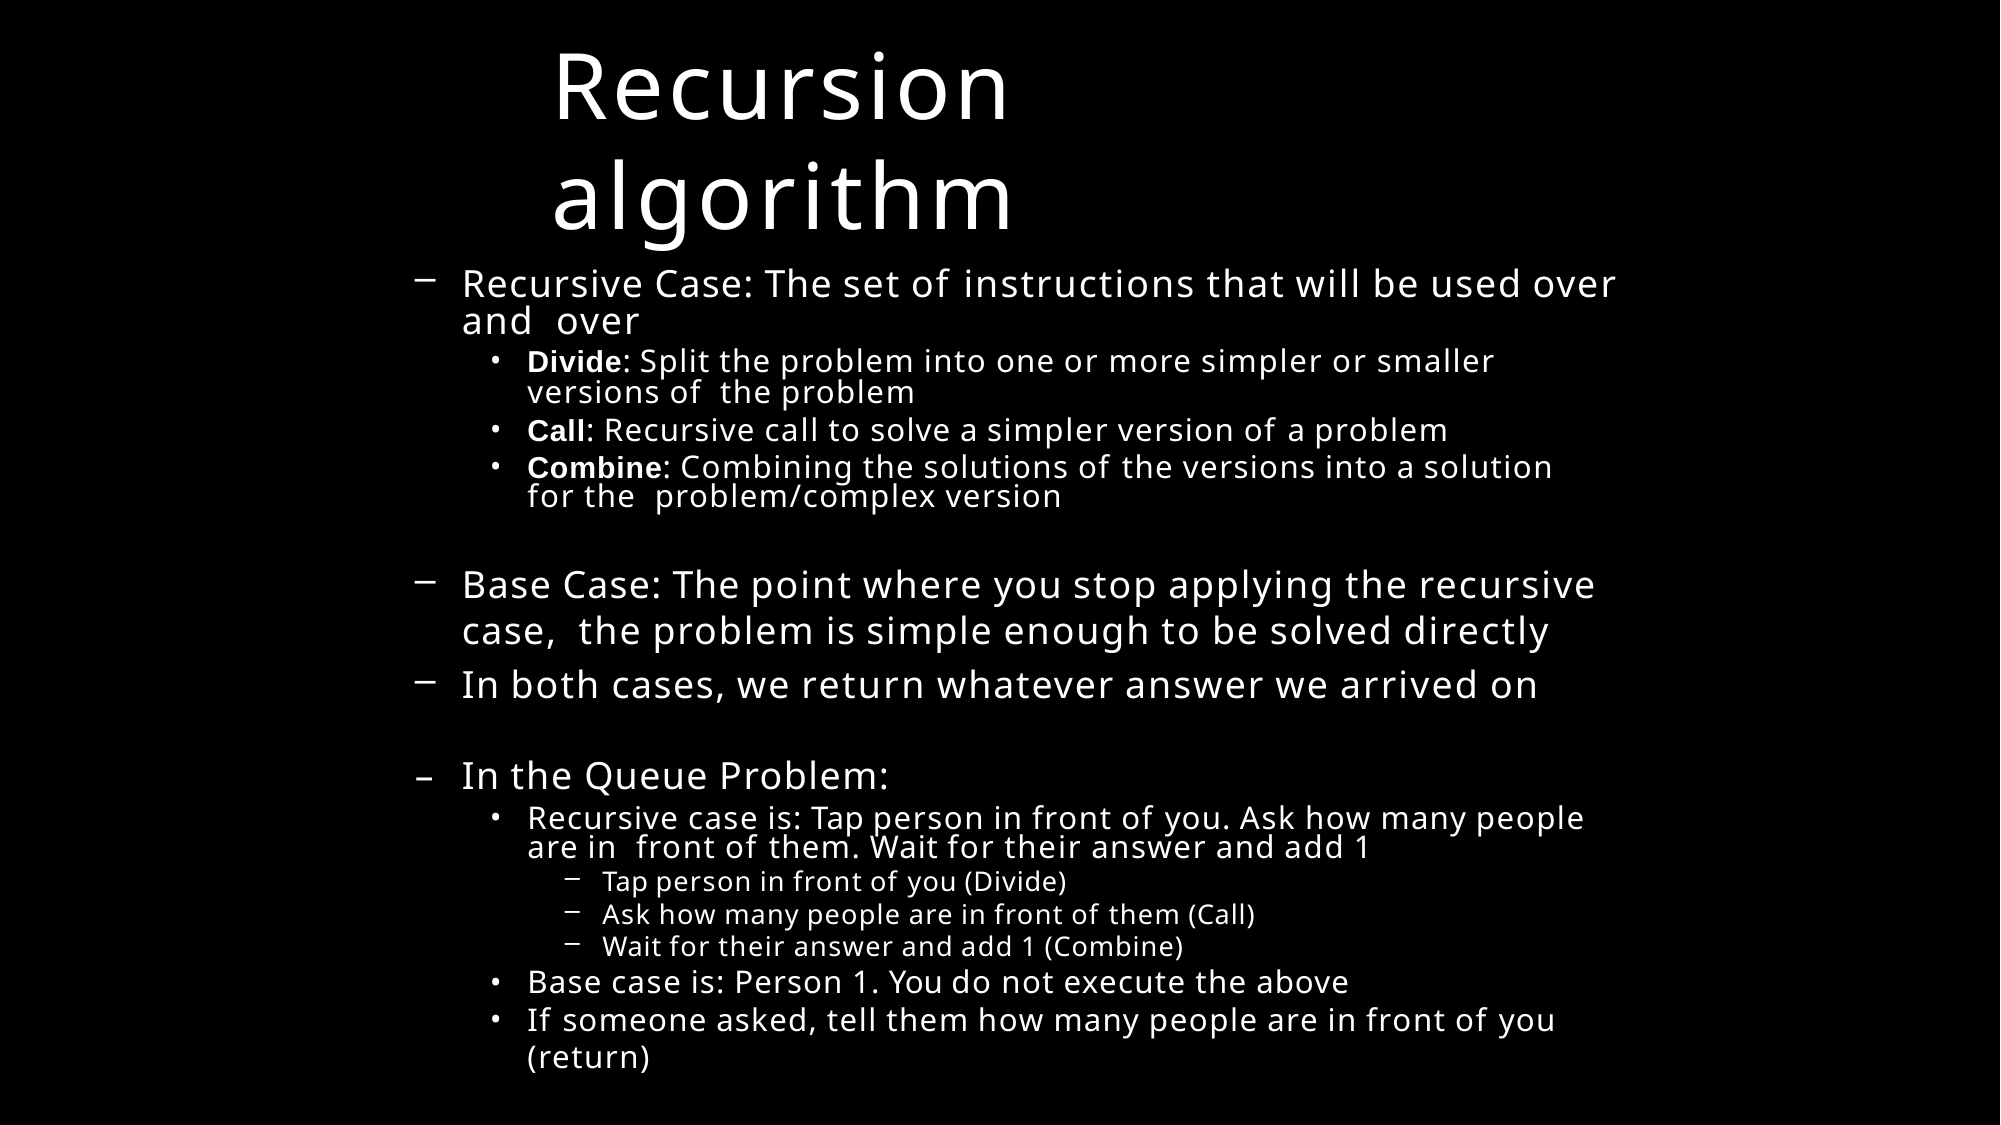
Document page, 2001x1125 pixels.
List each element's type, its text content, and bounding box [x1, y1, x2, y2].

text_box Recursive Case: The set of instructions that will be used over and over Divide: Split the problem into one or more simpler or smaller versions of the problem Call: Recursive call to solve a simpler version of a problem Combine: Combining the solutions of the versions into a solution for the problem/complex version Base Case: The point where you stop applying the recursive case, the problem is simple enough to be solved directly In both cases, we return whatever answer we arrived on In the Queue Problem: Recursive case is: Tap person in front of you. Ask how many people are in front of them. Wait for their answer and add 1 Tap person in front of you (Divide) Ask how many people are in front of them (Call) Wait for their answer and add 1 (Combine) Base case is: Person 1. You do not execute the above If someone asked, tell them how many people are in front of you (return) [412, 257, 1656, 1075]
title Recursion algorithm [549, 25, 1451, 248]
